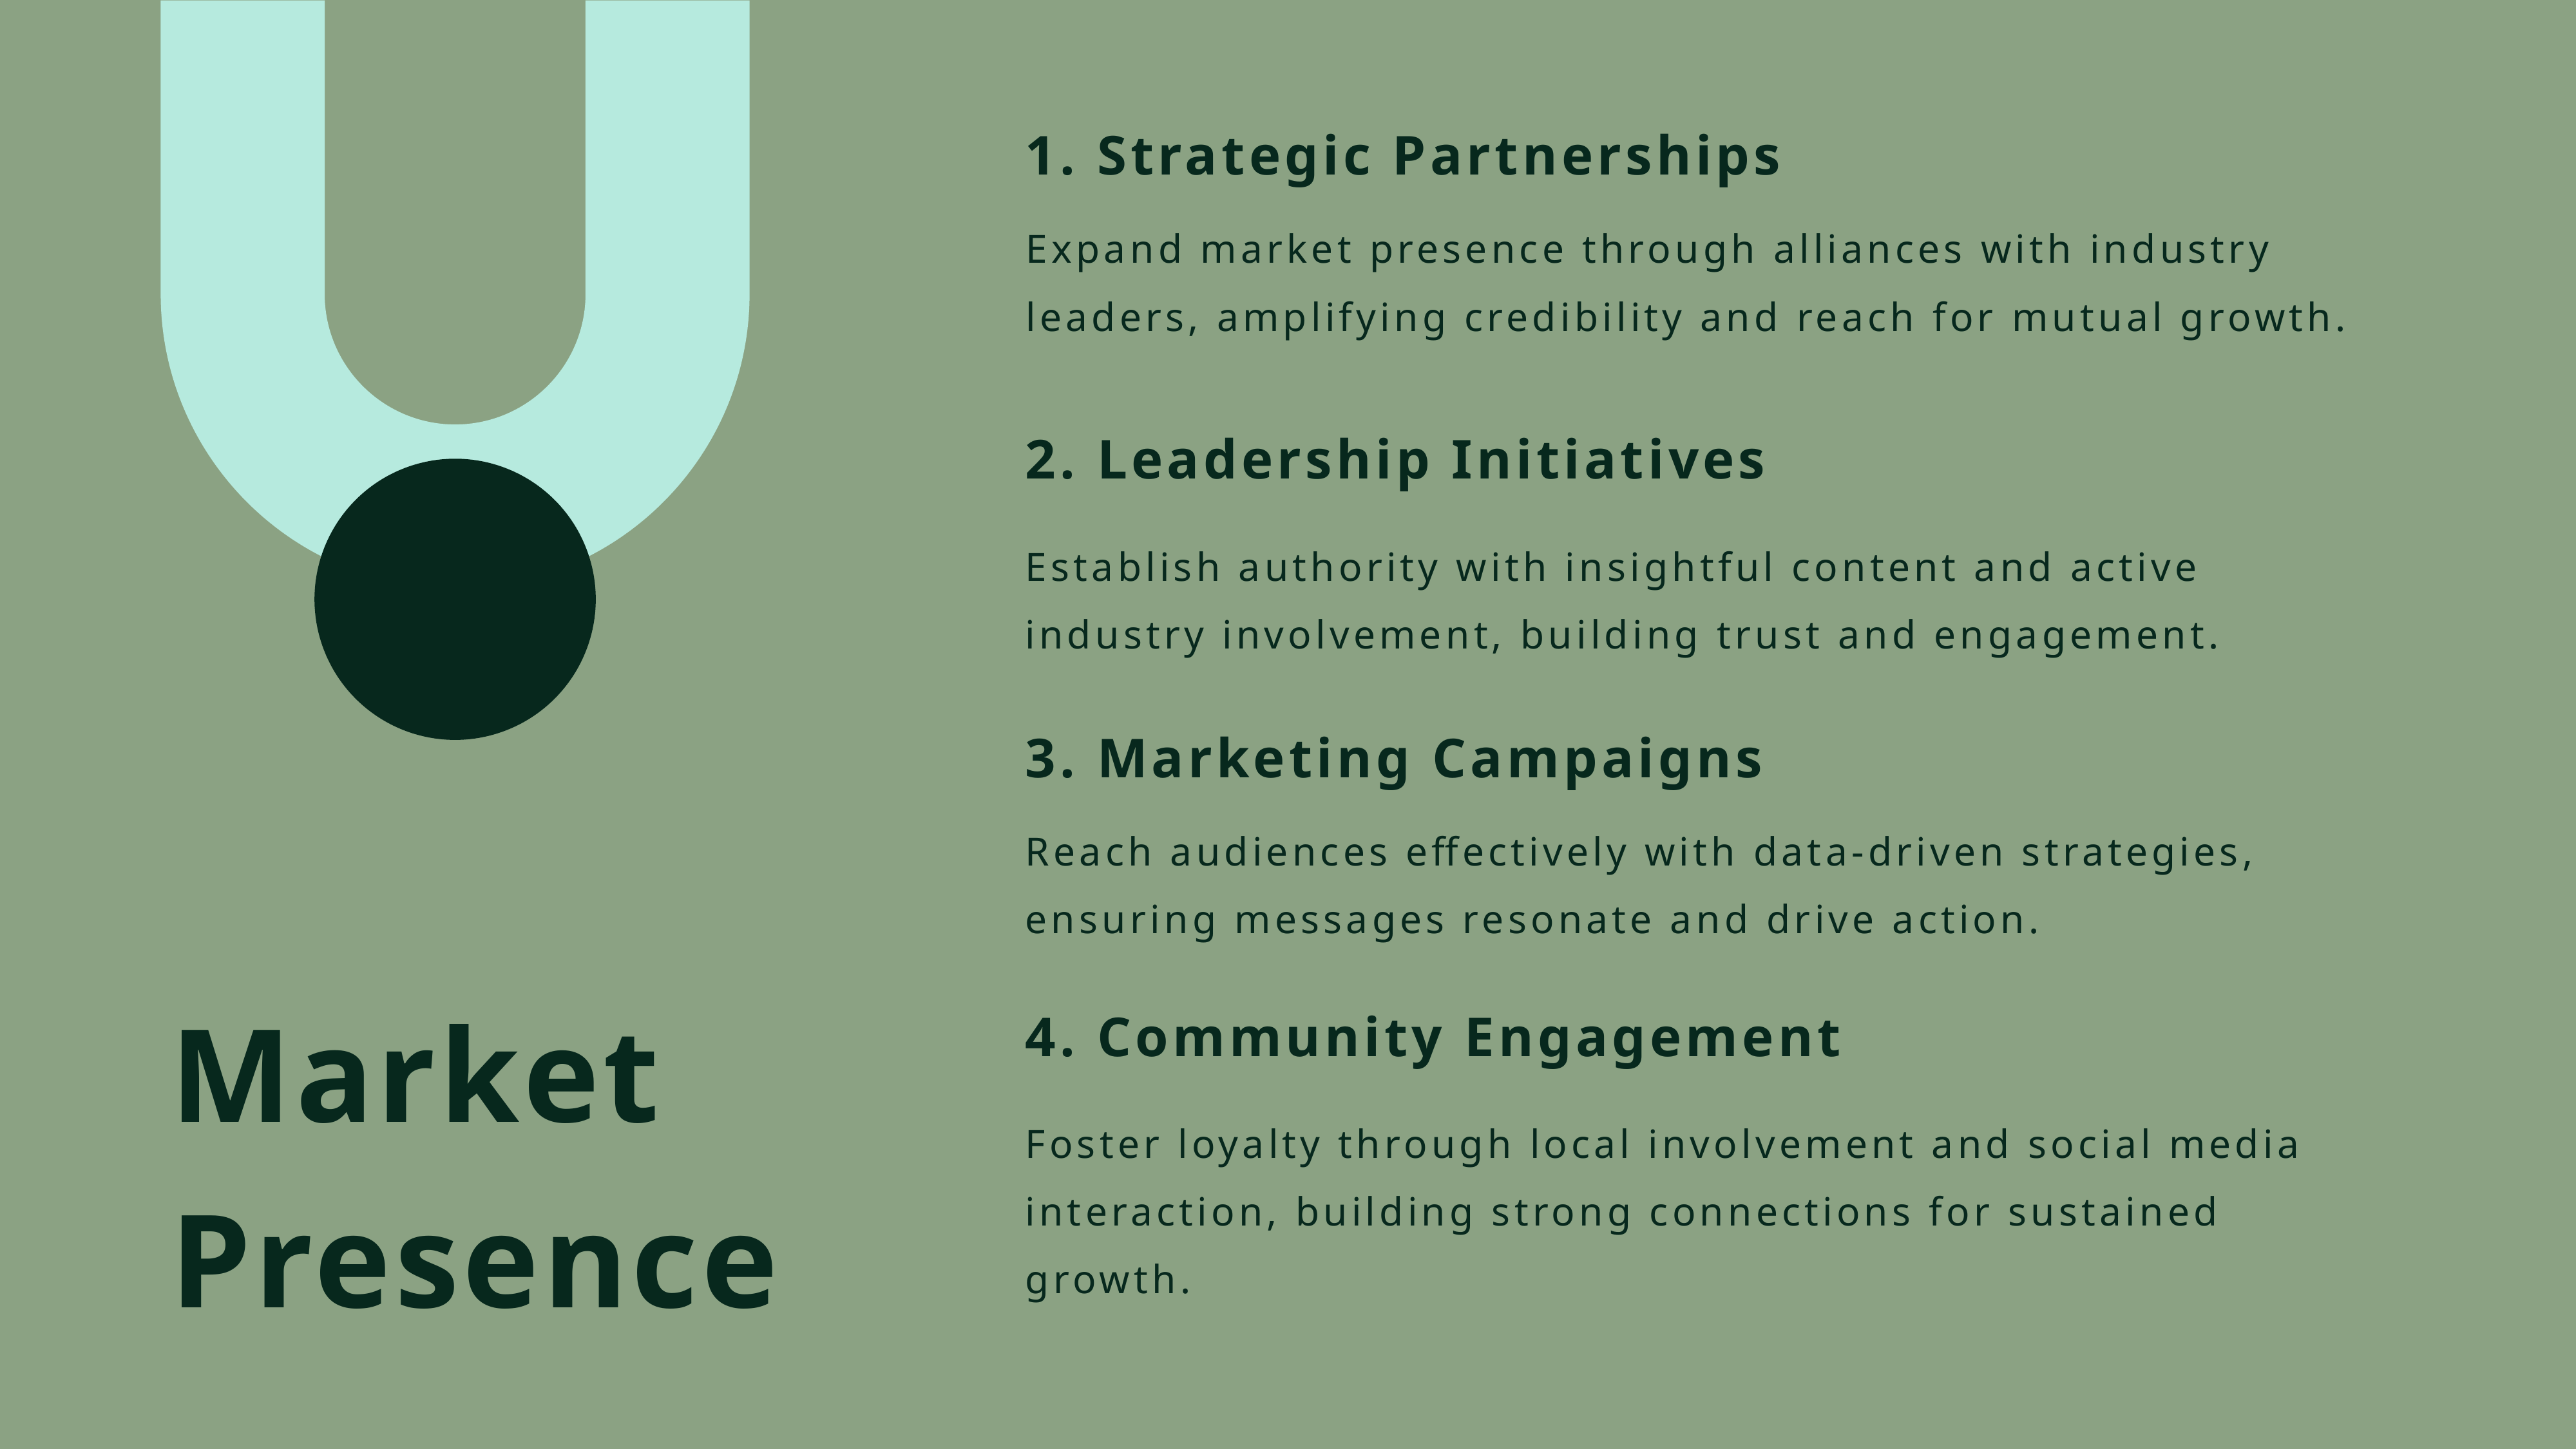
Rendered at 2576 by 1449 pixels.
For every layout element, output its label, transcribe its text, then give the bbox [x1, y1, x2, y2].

text_box 1. Strategic Partnerships [1015, 109, 2404, 191]
text_box Foster loyalty through local involvement and social media interaction, building strong connections for sustained growth. [1015, 1094, 2404, 1307]
text_box Establish authority with insightful content and active industry involvement, building trust and engagement. [1015, 516, 2404, 661]
text_box [160, 0, 750, 556]
text_box 4. Community Engagement [1015, 991, 2404, 1072]
text_box Reach audiences effectively with data-driven strategies, ensuring messages resonate and drive action. [1015, 801, 2404, 947]
text_box 3. Marketing Campaigns [1015, 712, 2404, 793]
text_box Expand market presence through alliances with industry leaders, amplifying credibility and reach for mutual growth. [1016, 198, 2405, 344]
text_box Market Presence [160, 958, 873, 1338]
text_box [314, 458, 596, 741]
text_box 2. Leadership Initiatives [1015, 413, 2404, 495]
